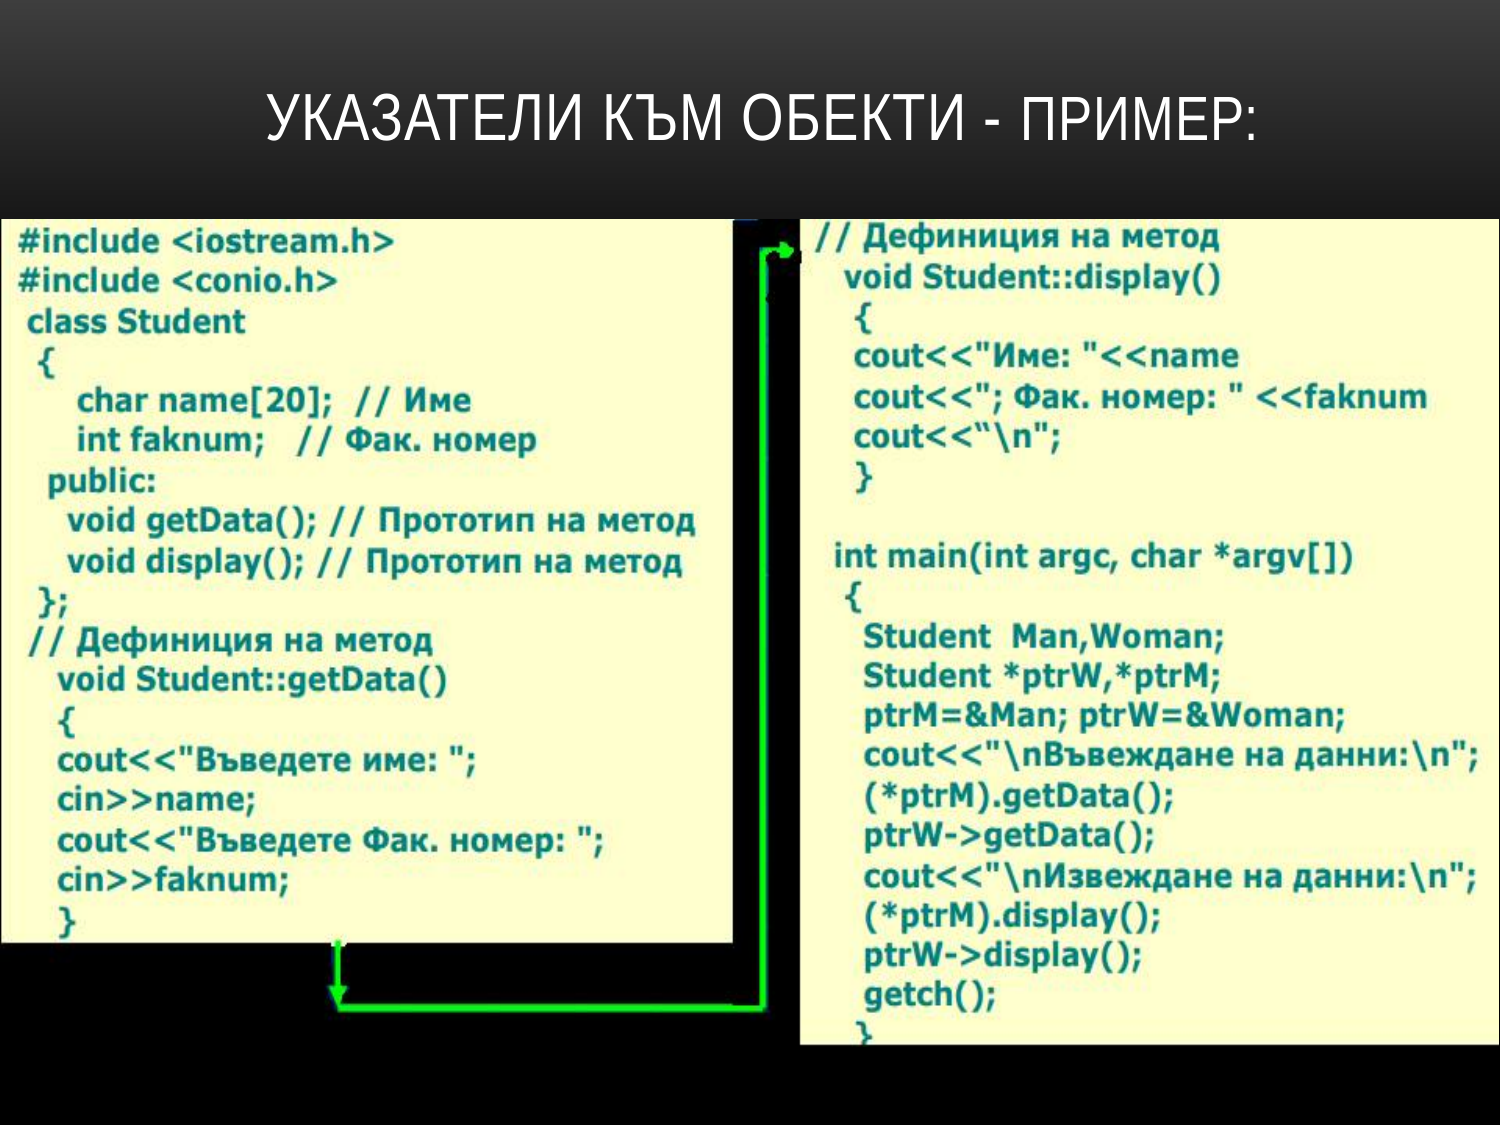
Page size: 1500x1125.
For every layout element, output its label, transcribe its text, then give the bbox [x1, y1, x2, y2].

title Указатели към обекти - Пример: [112, 54, 1413, 162]
picture [0, 0, 1500, 1125]
